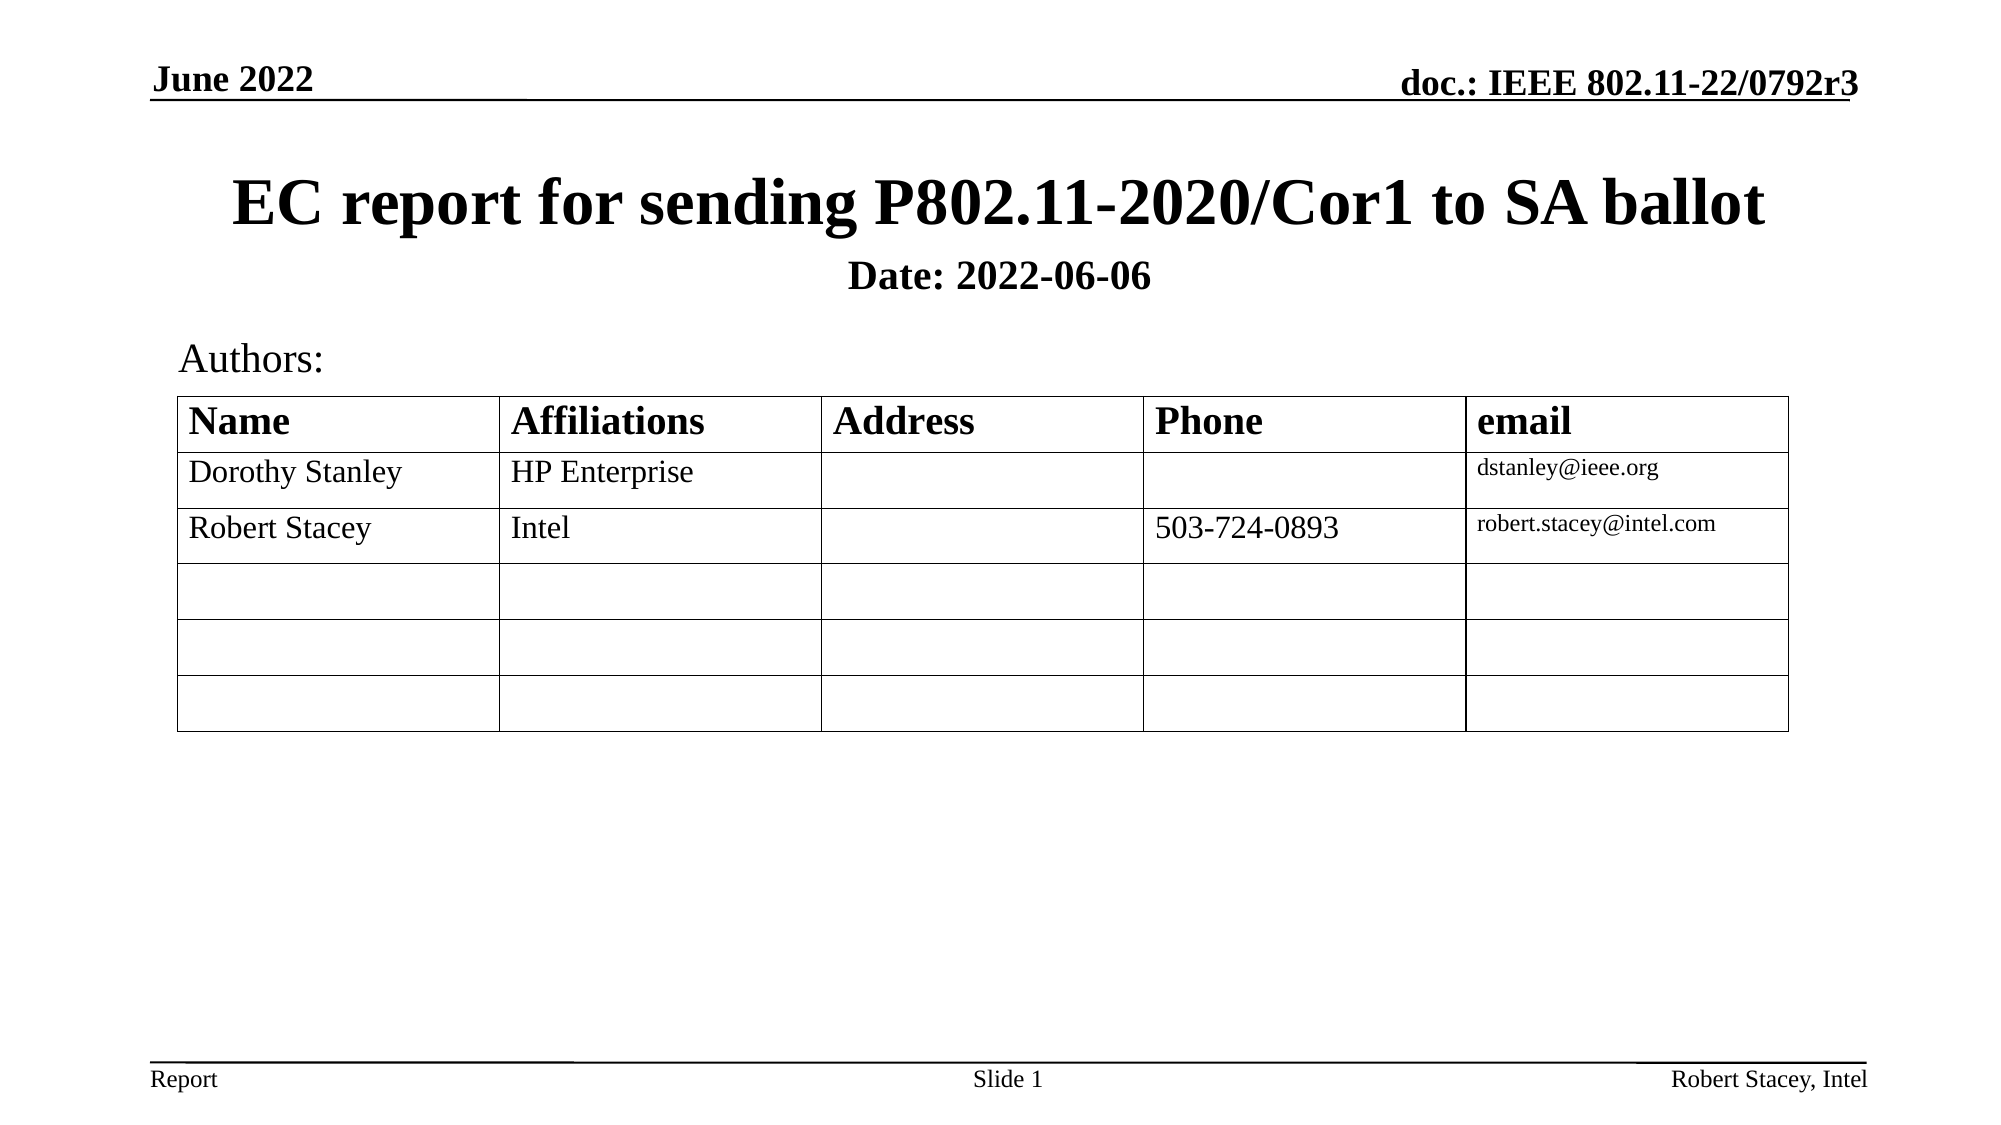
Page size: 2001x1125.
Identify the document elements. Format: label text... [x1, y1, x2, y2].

slide_number Slide 1 [950, 1061, 1067, 1123]
subtitle Date: 2022-06-06 [299, 239, 1701, 319]
text_box Authors: [162, 323, 401, 387]
title EC report for sending P802.11-2020/Cor1 to SA ballot [149, 76, 1851, 319]
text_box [162, 395, 1838, 804]
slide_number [152, 54, 563, 100]
footer Robert Stacey, Intel [1171, 1061, 1869, 1093]
